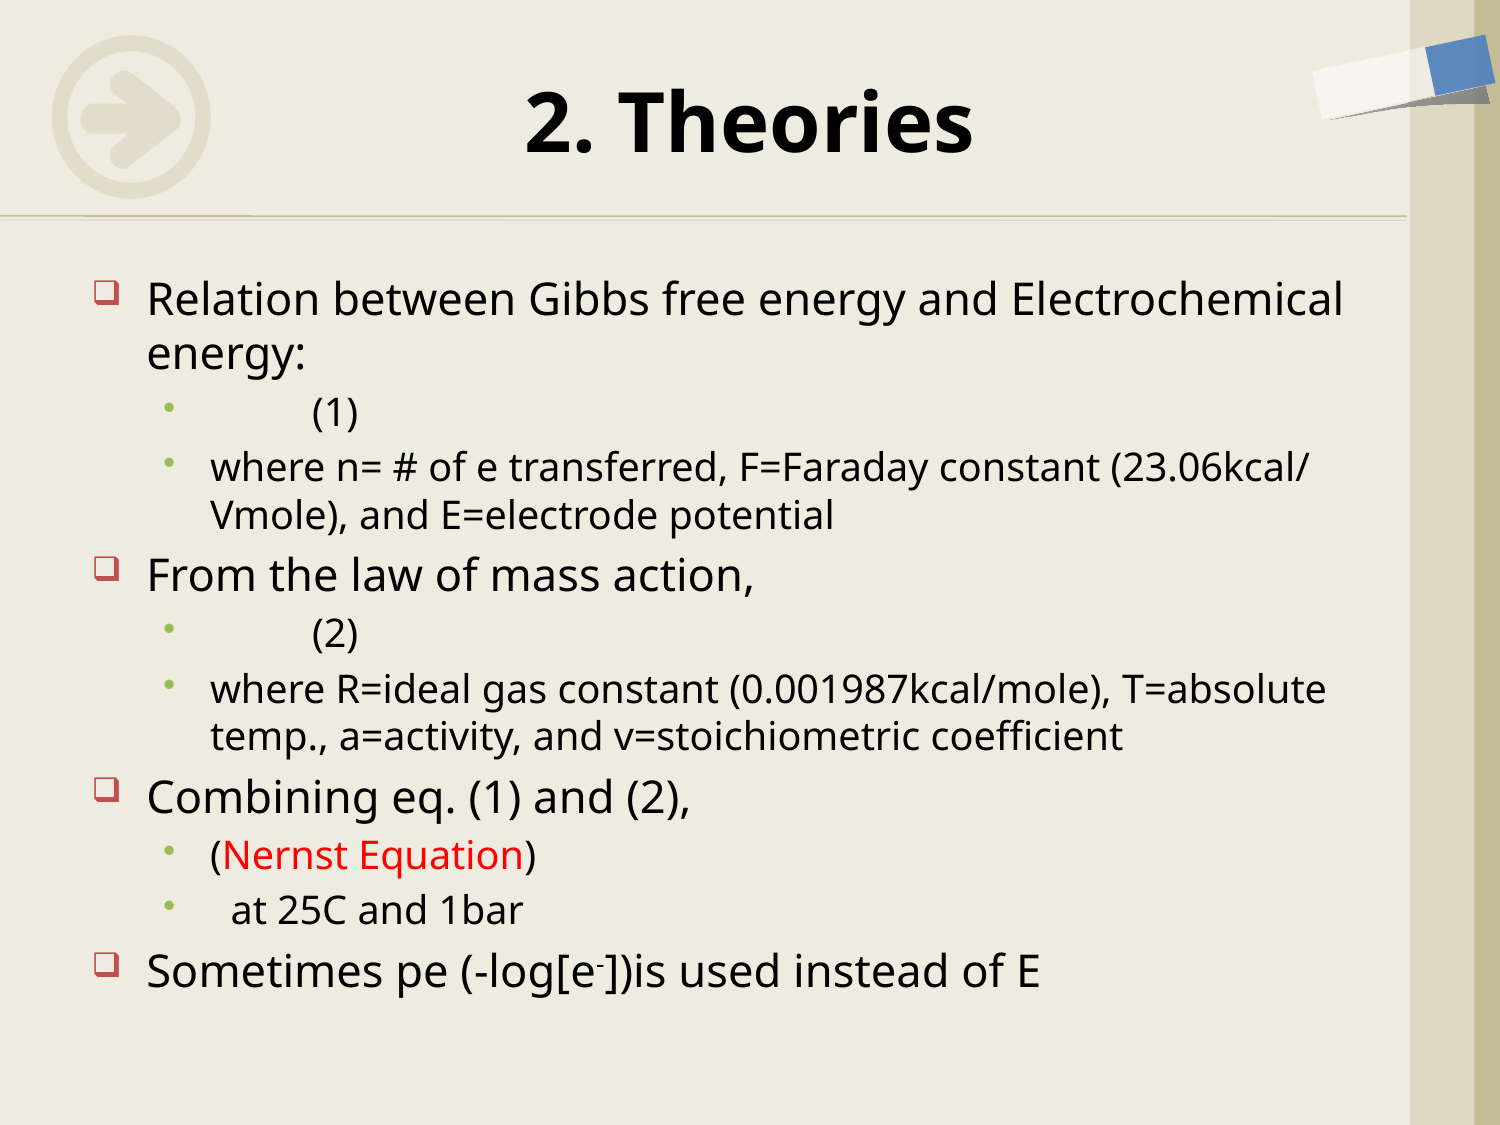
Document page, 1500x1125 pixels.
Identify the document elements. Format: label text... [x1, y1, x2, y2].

title 2. Theories [75, 24, 1425, 213]
